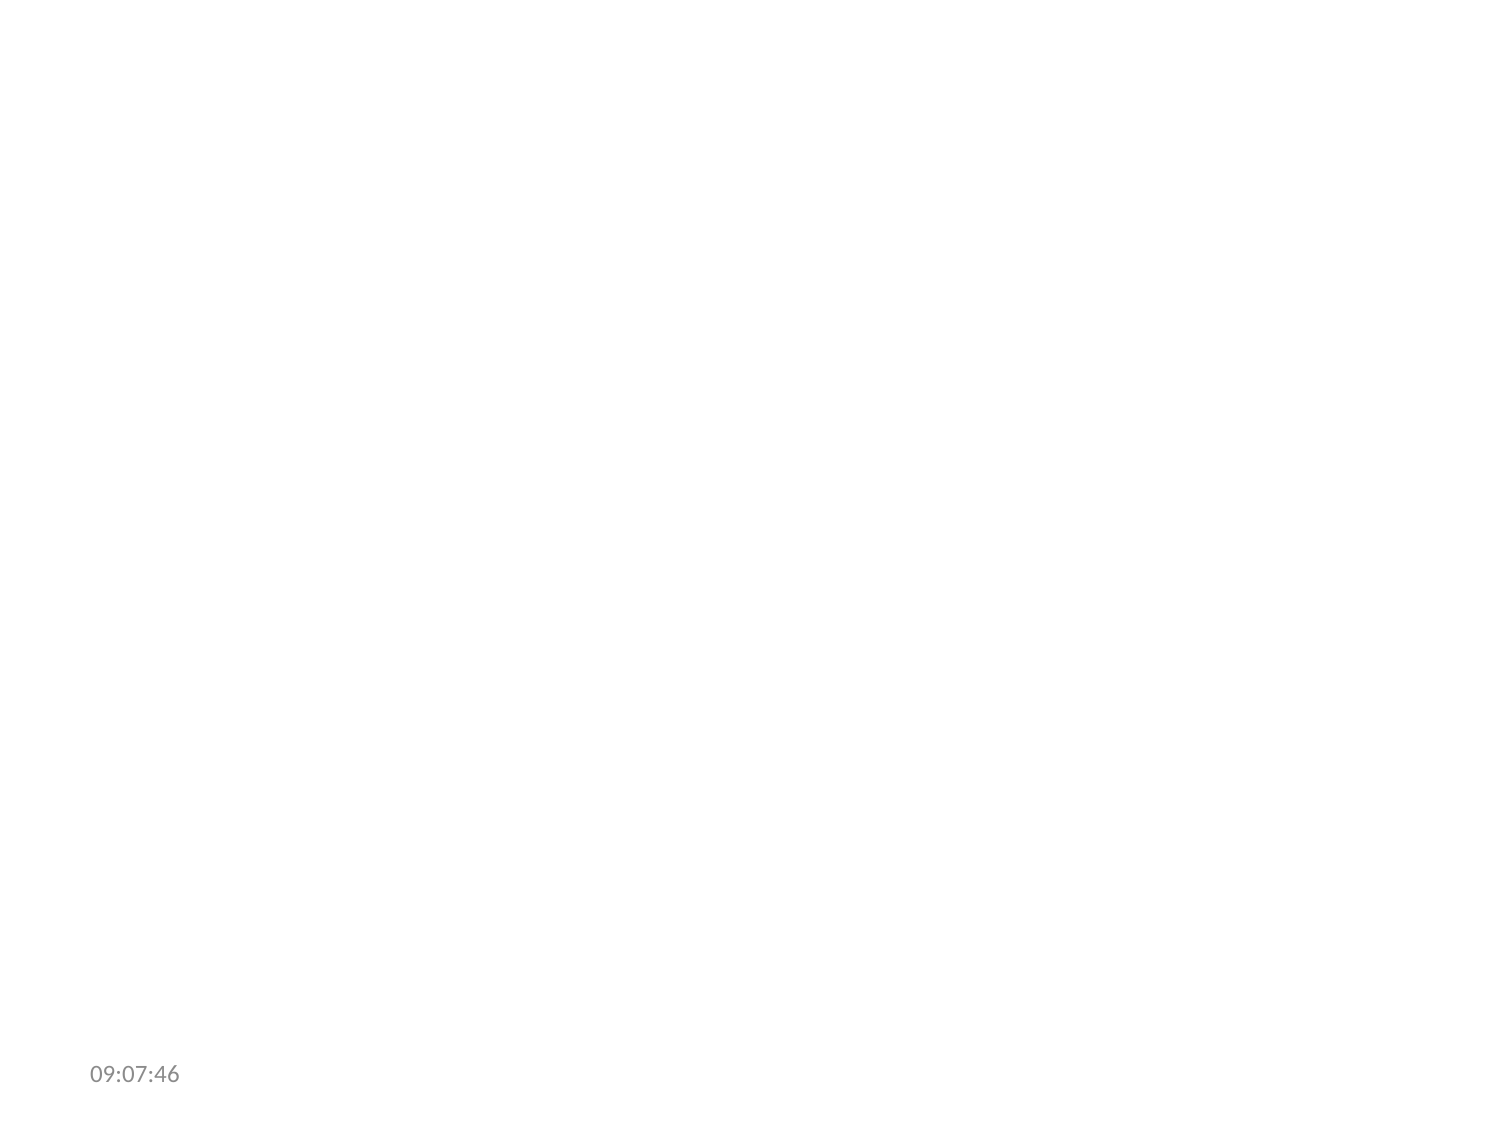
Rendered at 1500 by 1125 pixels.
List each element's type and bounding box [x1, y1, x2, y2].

slide_number [75, 1042, 425, 1103]
